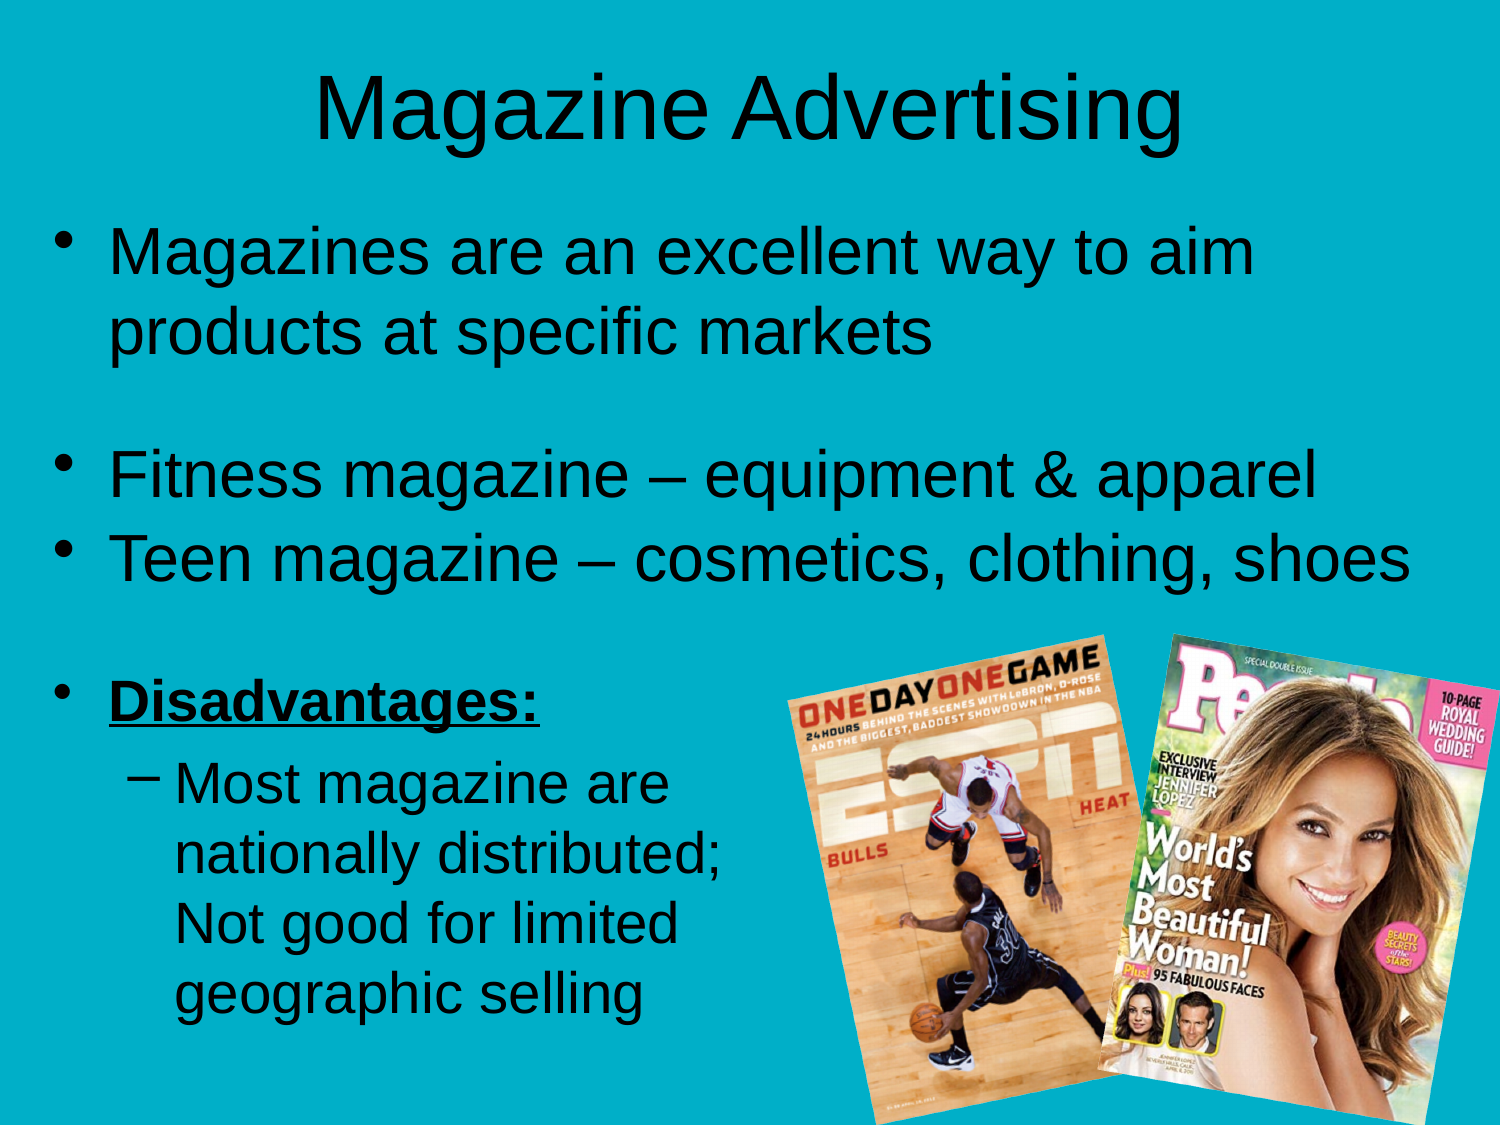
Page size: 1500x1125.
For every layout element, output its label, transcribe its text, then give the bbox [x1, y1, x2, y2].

picture [788, 634, 1499, 1125]
list Magazines are an excellent way to aim products at specific markets Fitness magazine – equipment & apparel Teen magazine – cosmetics, clothing, shoes Disadvantages: Most magazine are nationally distributed; Not good for limited geographic selling [37, 199, 1463, 1001]
title Magazine Advertising [74, 0, 1426, 199]
